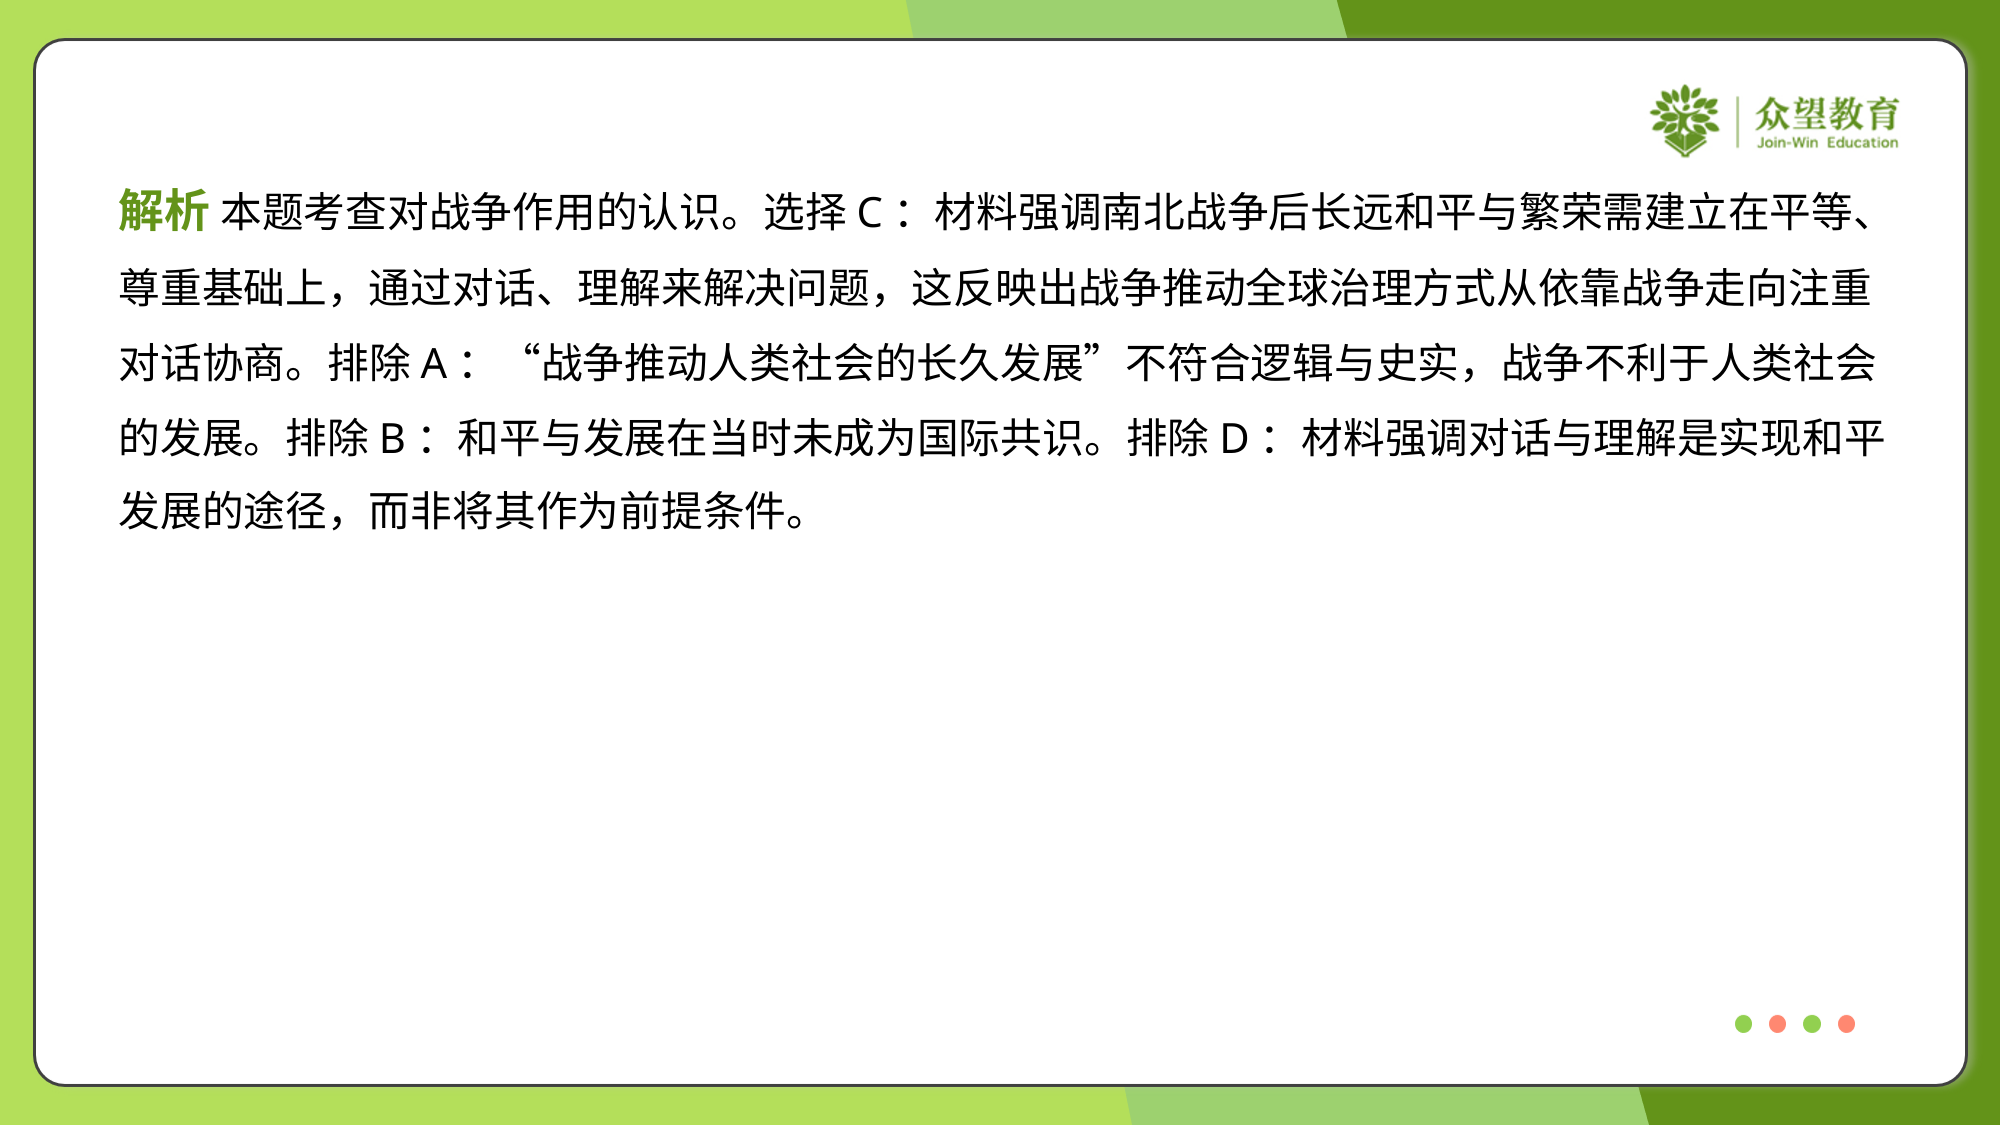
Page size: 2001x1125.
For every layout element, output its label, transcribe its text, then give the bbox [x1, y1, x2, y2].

text_box 解析 本题考查对战争作用的认识。选择C：材料强调南北战争后长远和平与繁荣需建立在平等、 尊重基础上，通过对话、理解来解决问题，这反映出战争推动全球治理方式从依靠战争走向注重 对话协商。排除A：“战争推动人类社会的长久发展”不符合逻辑与史实，战争不利于人类社会 的发展。排除B：和平与发展在当时未成为国际共识。排除D：材料强调对话与理解是实现和平 发展的途径，而非将其作为前提条件。 [118, 159, 1883, 527]
picture [0, 0, 2000, 1125]
